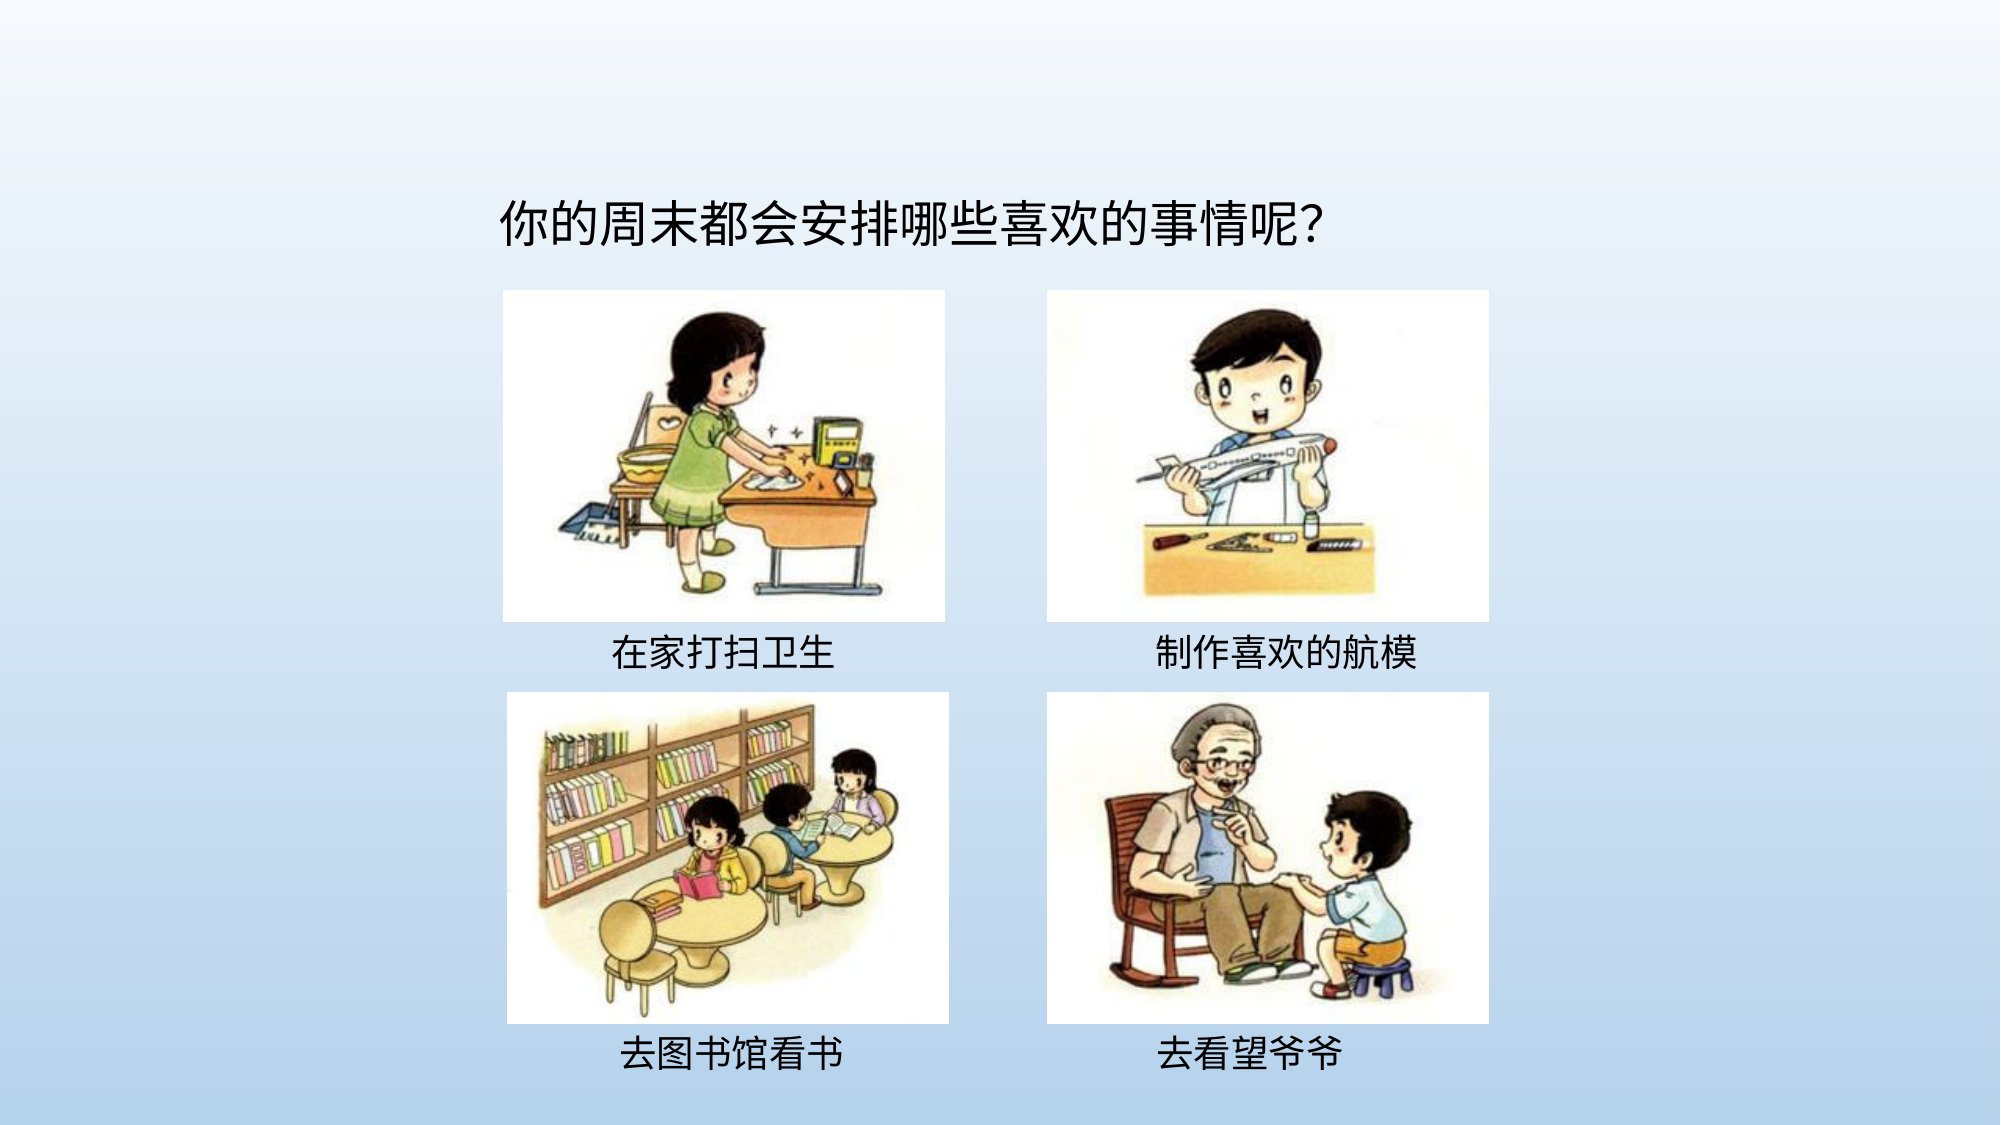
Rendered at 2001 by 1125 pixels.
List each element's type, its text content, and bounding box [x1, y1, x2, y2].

text_box 去看望爷爷 [1141, 1024, 1359, 1083]
text_box 制作喜欢的航模 [1140, 622, 1433, 682]
picture [1047, 290, 1489, 622]
picture [503, 290, 945, 622]
text_box 去图书馆看书 [604, 1024, 860, 1083]
picture [1047, 692, 1489, 1024]
text_box 在家打扫卫生 [596, 622, 852, 682]
text_box 你的周末都会安排哪些喜欢的事情呢？ [484, 185, 1365, 260]
picture [507, 692, 949, 1024]
